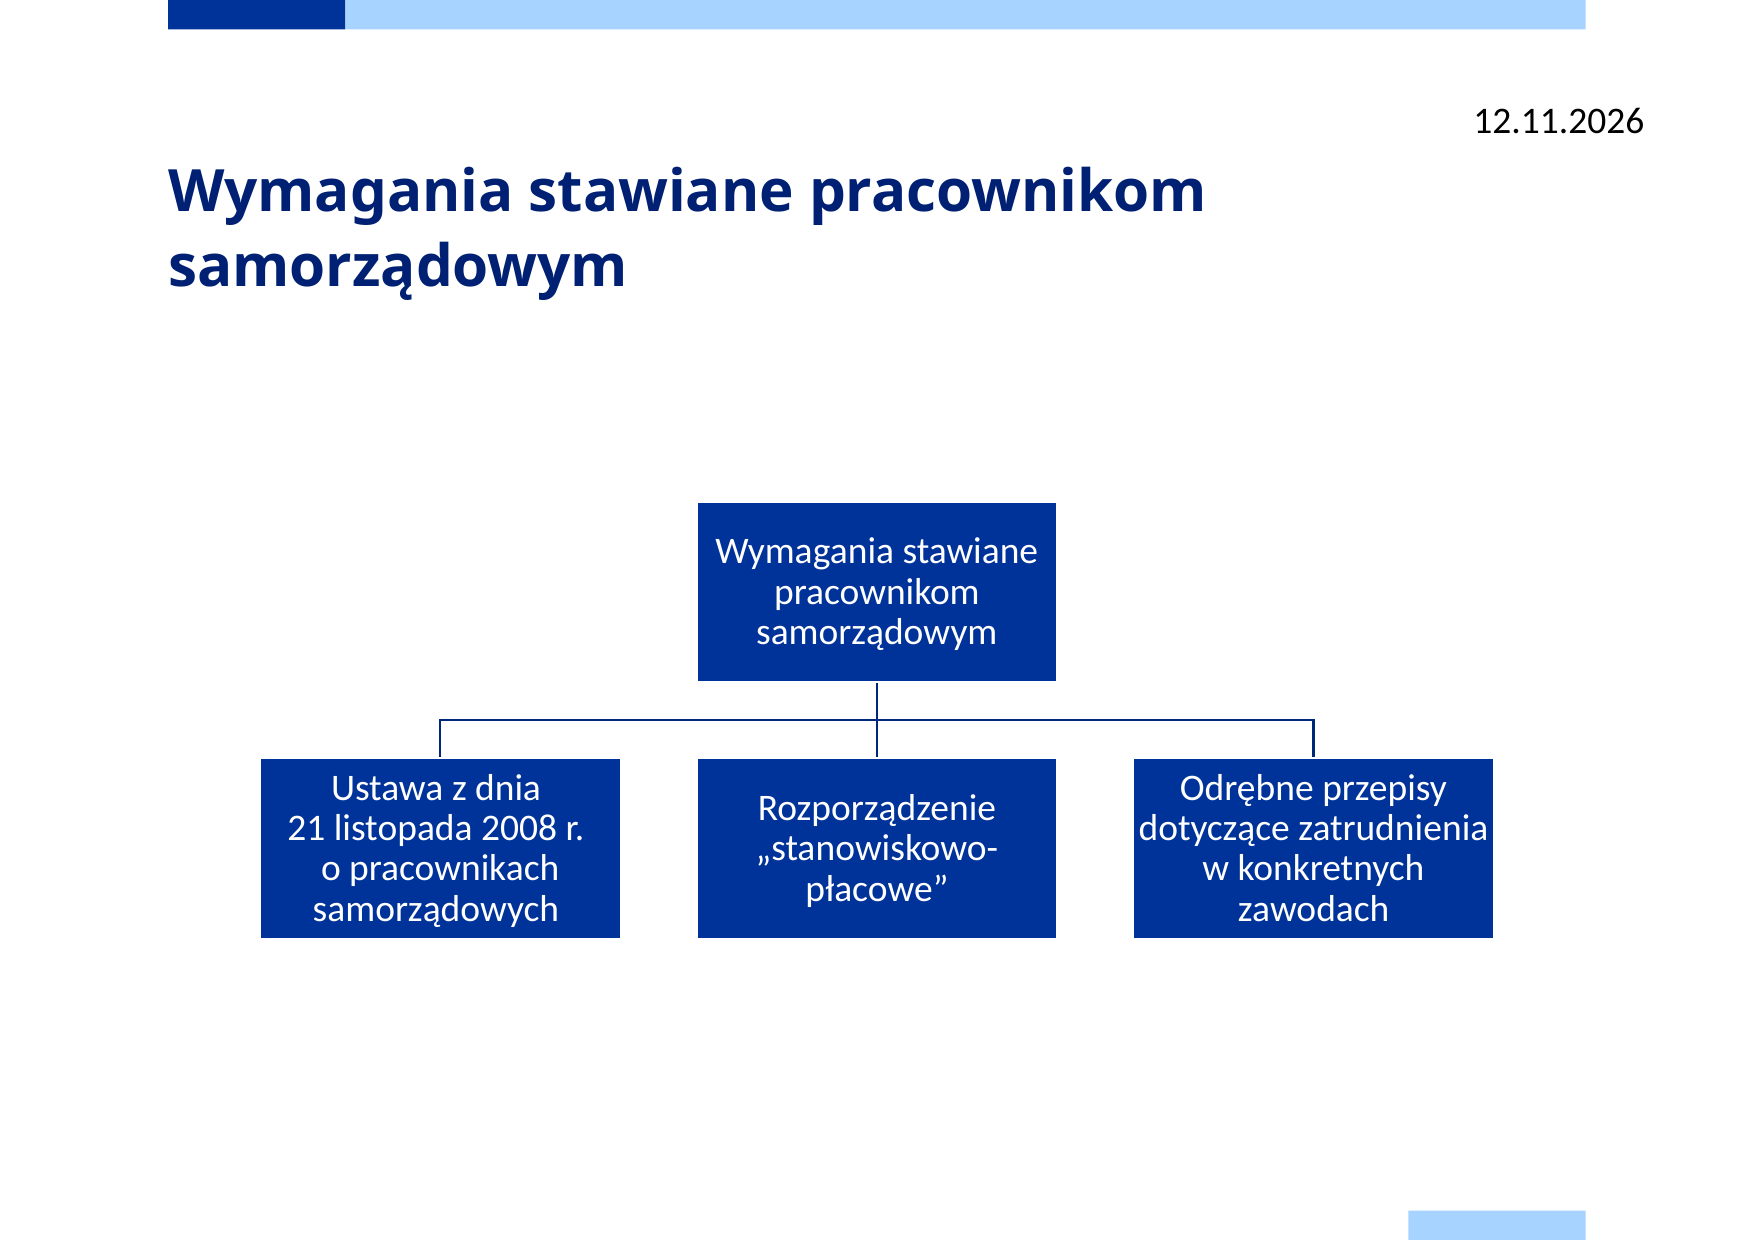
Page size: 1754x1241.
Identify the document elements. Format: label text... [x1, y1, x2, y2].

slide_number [1458, 88, 1754, 149]
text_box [259, 289, 1495, 1152]
title Wymagania stawiane pracownikom samorządowym [168, 147, 1586, 325]
